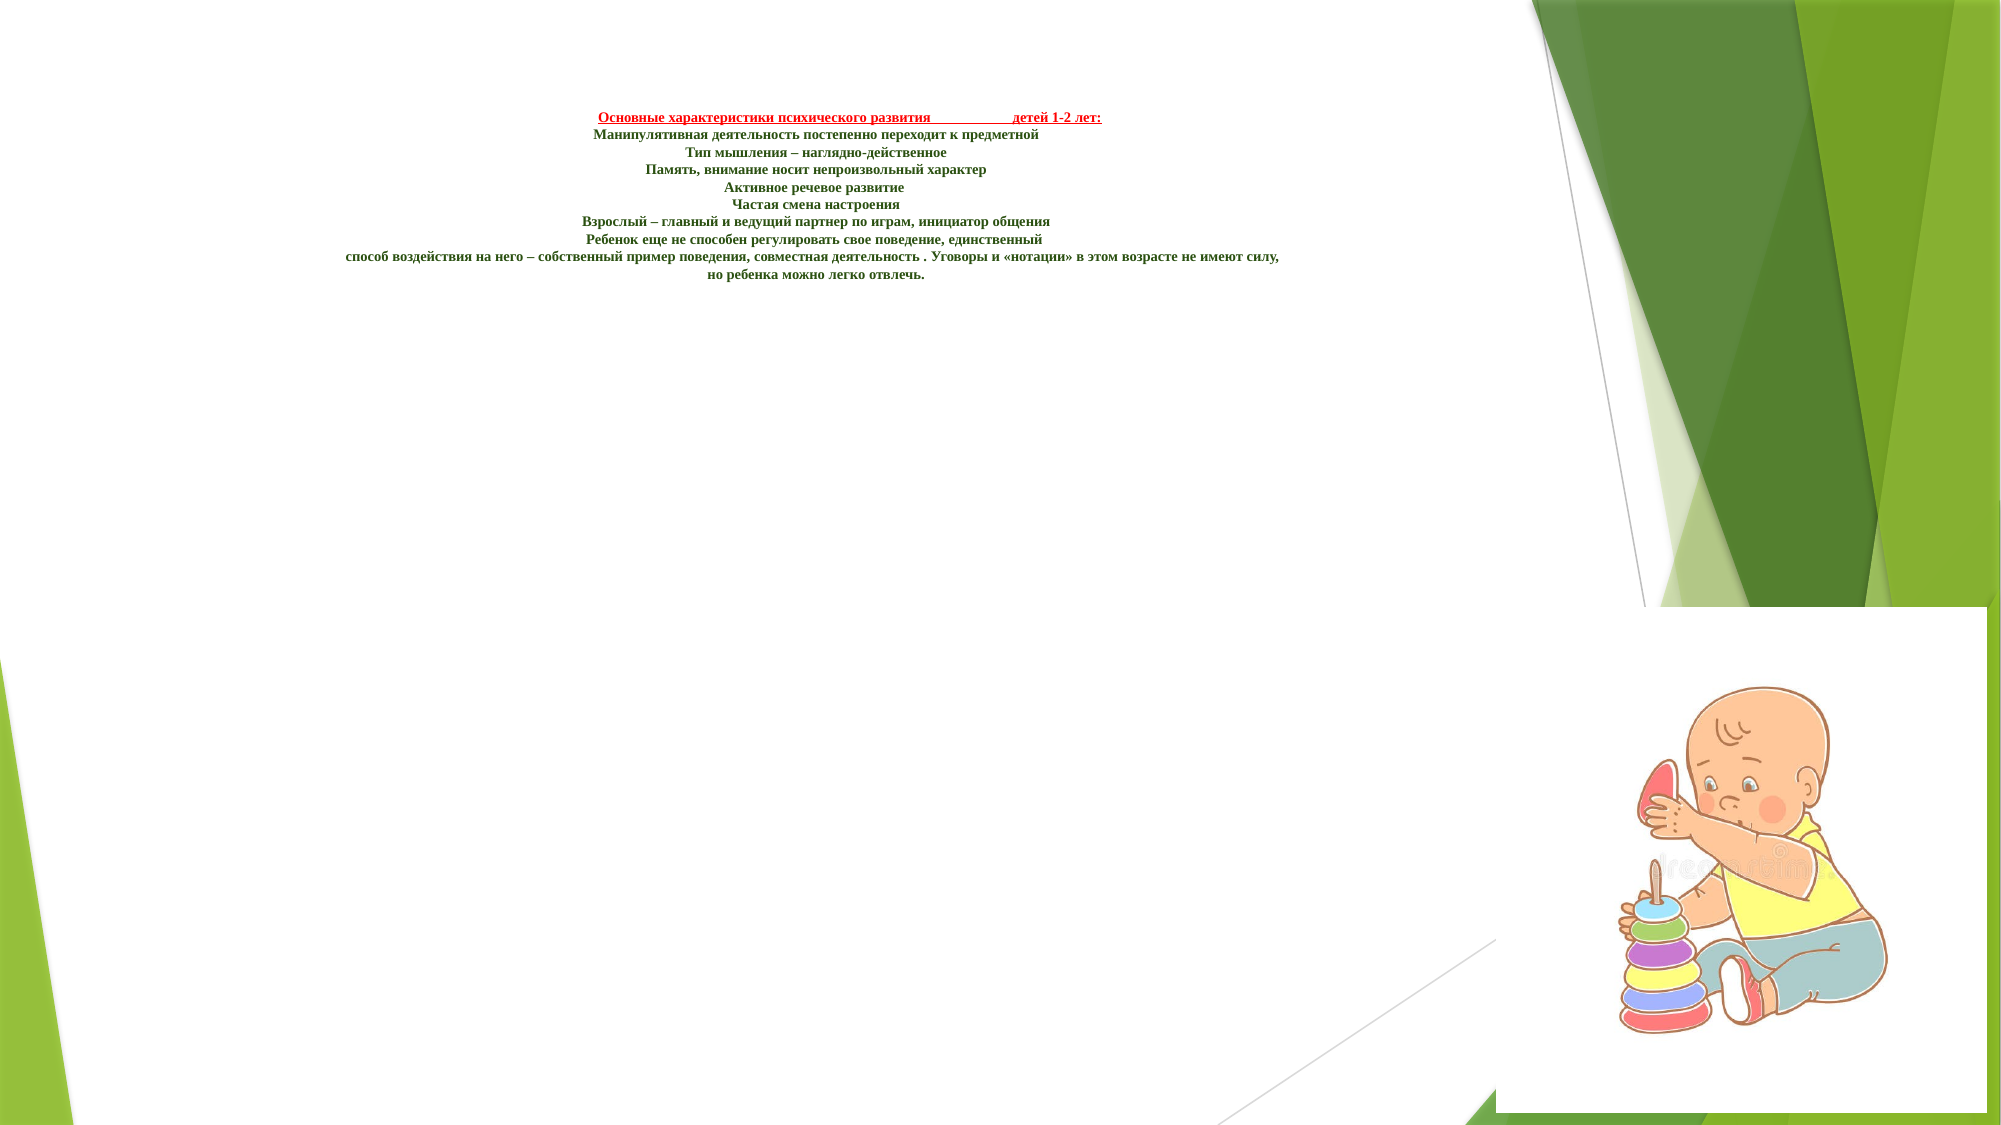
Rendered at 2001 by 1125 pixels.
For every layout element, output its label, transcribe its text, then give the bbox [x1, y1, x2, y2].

title Основные характеристики психического развития детей 1-2 лет: Манипулятивная деятельность постепенно переходит к предметной Тип мышления – наглядно-действенное Память, внимание носит непроизвольный характер Активное речевое развитие Частая смена настроения Взрослый – главный и ведущий партнер по играм, инициатор общения Ребенок еще не способен регулировать свое поведение, единственный способ воздействия на него – собственный пример поведения, совместная деятельность . Уговоры и «нотации» в этом возрасте не имеют силу, но ребенка можно легко отвлечь. [111, 99, 1522, 317]
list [1495, 606, 1988, 1113]
